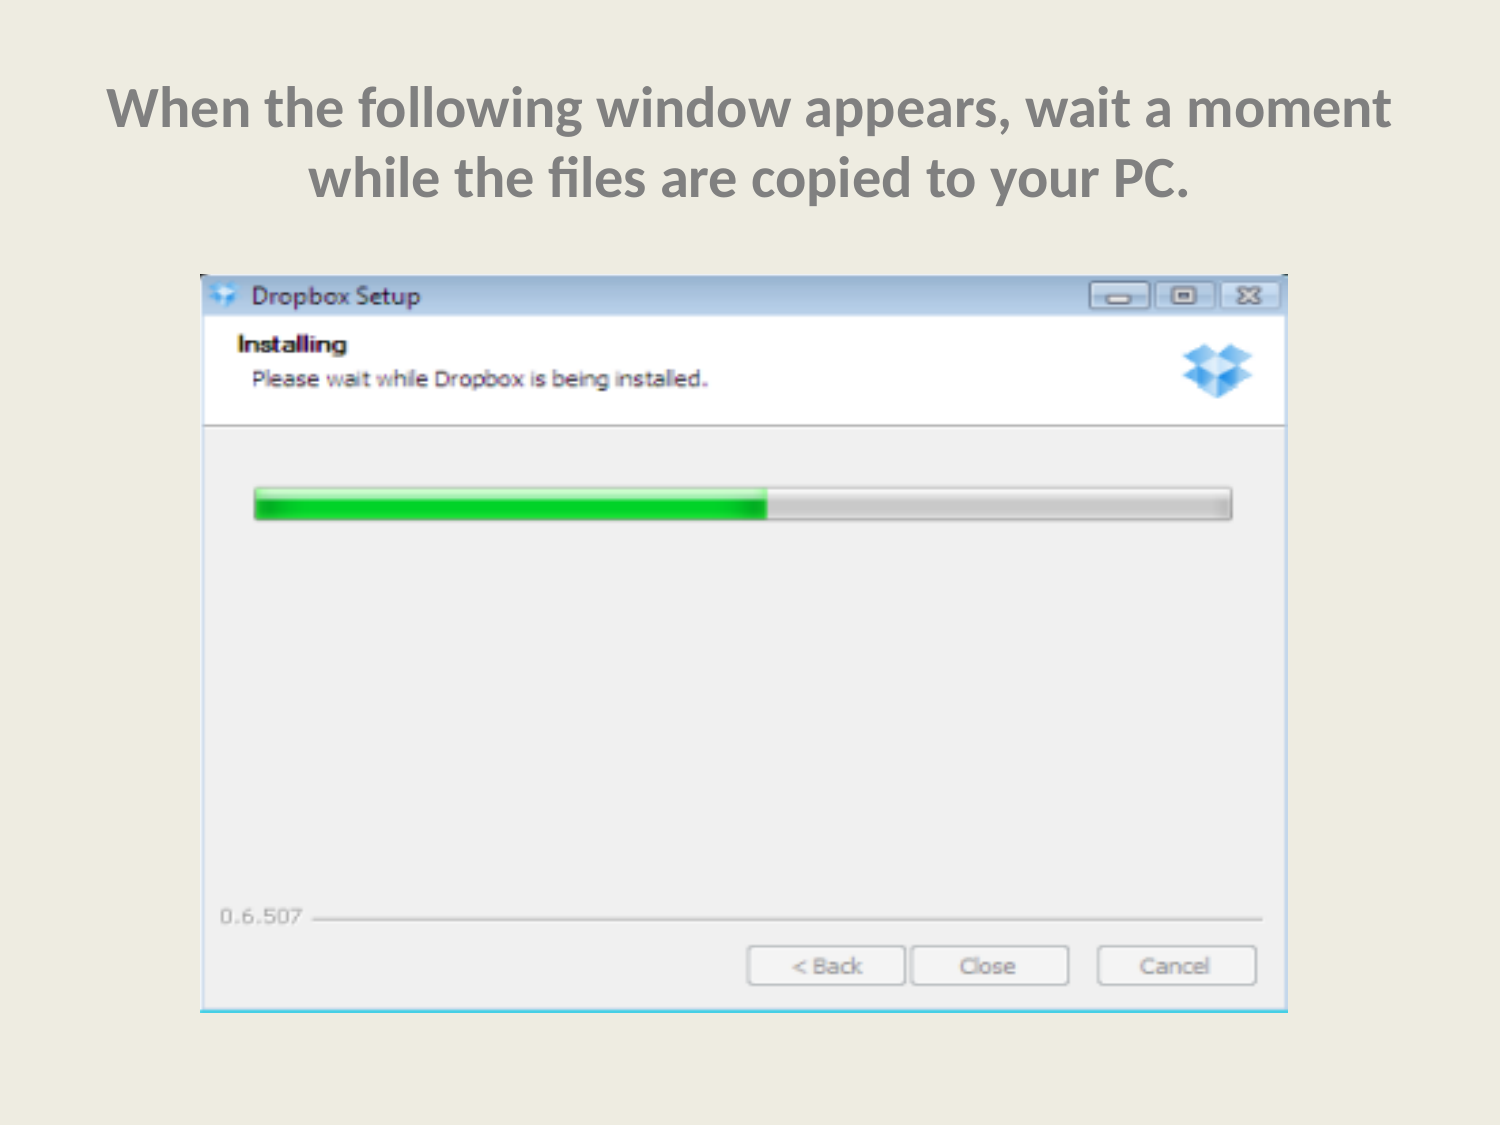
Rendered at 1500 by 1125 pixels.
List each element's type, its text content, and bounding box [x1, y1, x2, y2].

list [199, 274, 1288, 1013]
title When the following window appears, wait a moment while the files are copied to your PC. [75, 45, 1425, 233]
